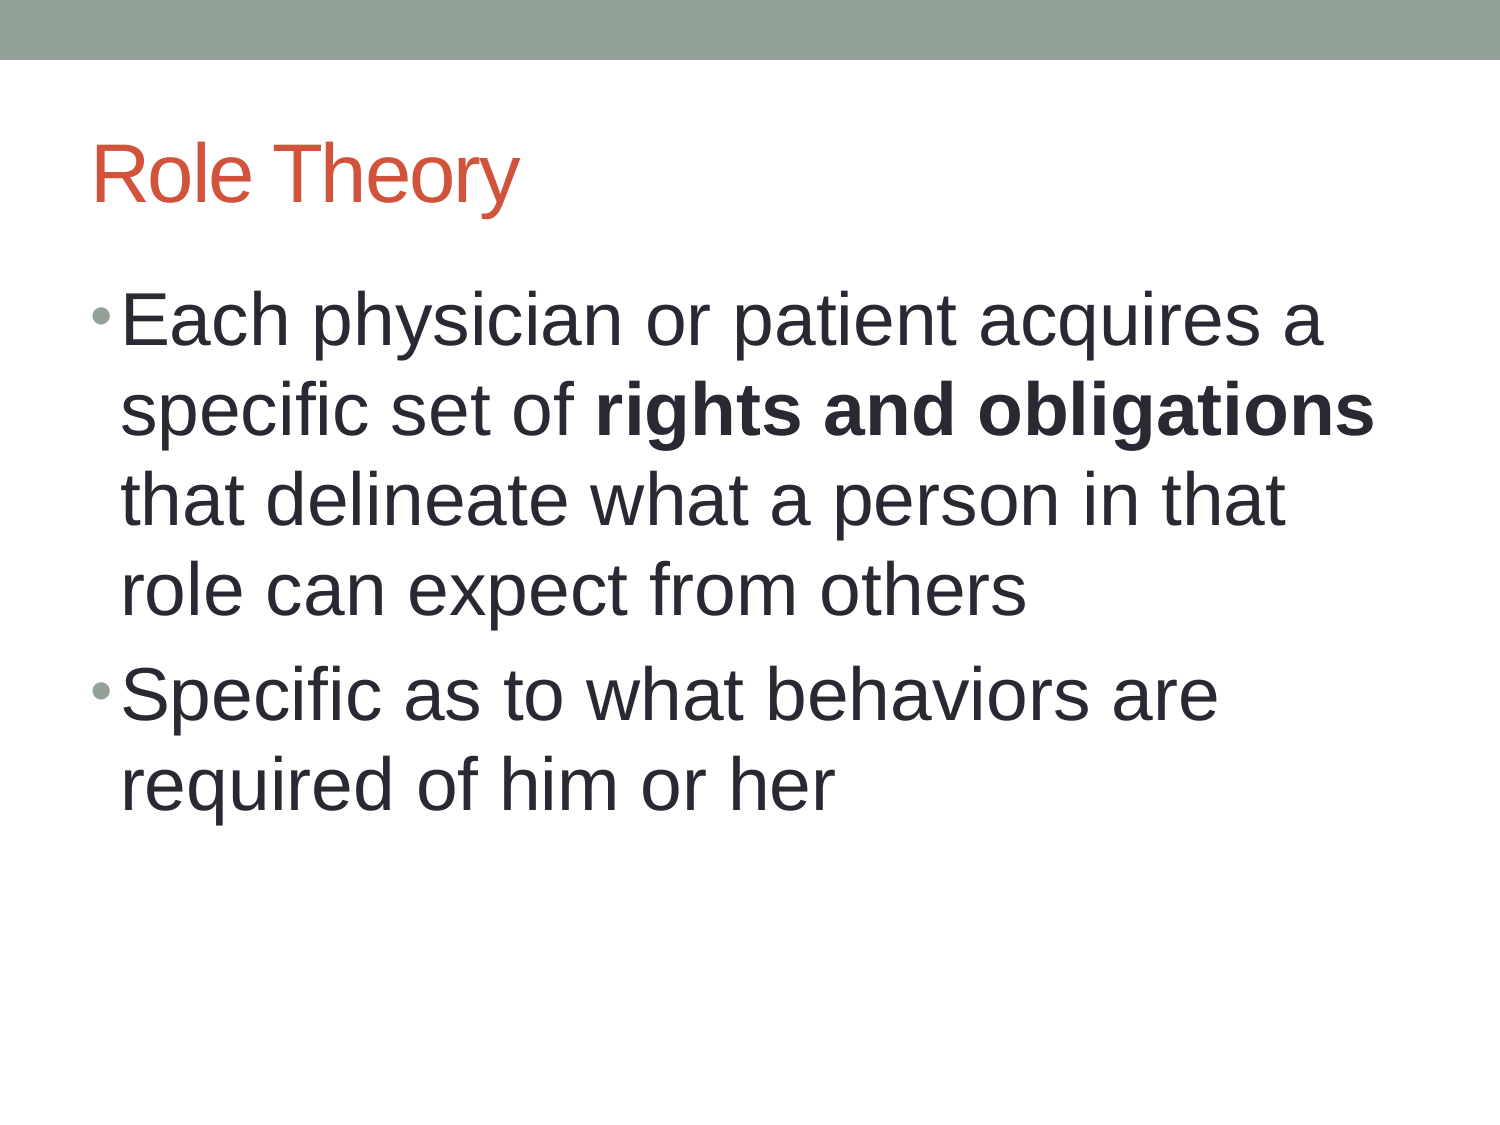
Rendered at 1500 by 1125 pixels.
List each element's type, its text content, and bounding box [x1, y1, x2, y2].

title Role Theory [75, 87, 1425, 250]
list Each physician or patient acquires a specific set of rights and obligations that delineate what a person in that role can expect from others Specific as to what behaviors are required of him or her [75, 262, 1425, 1063]
